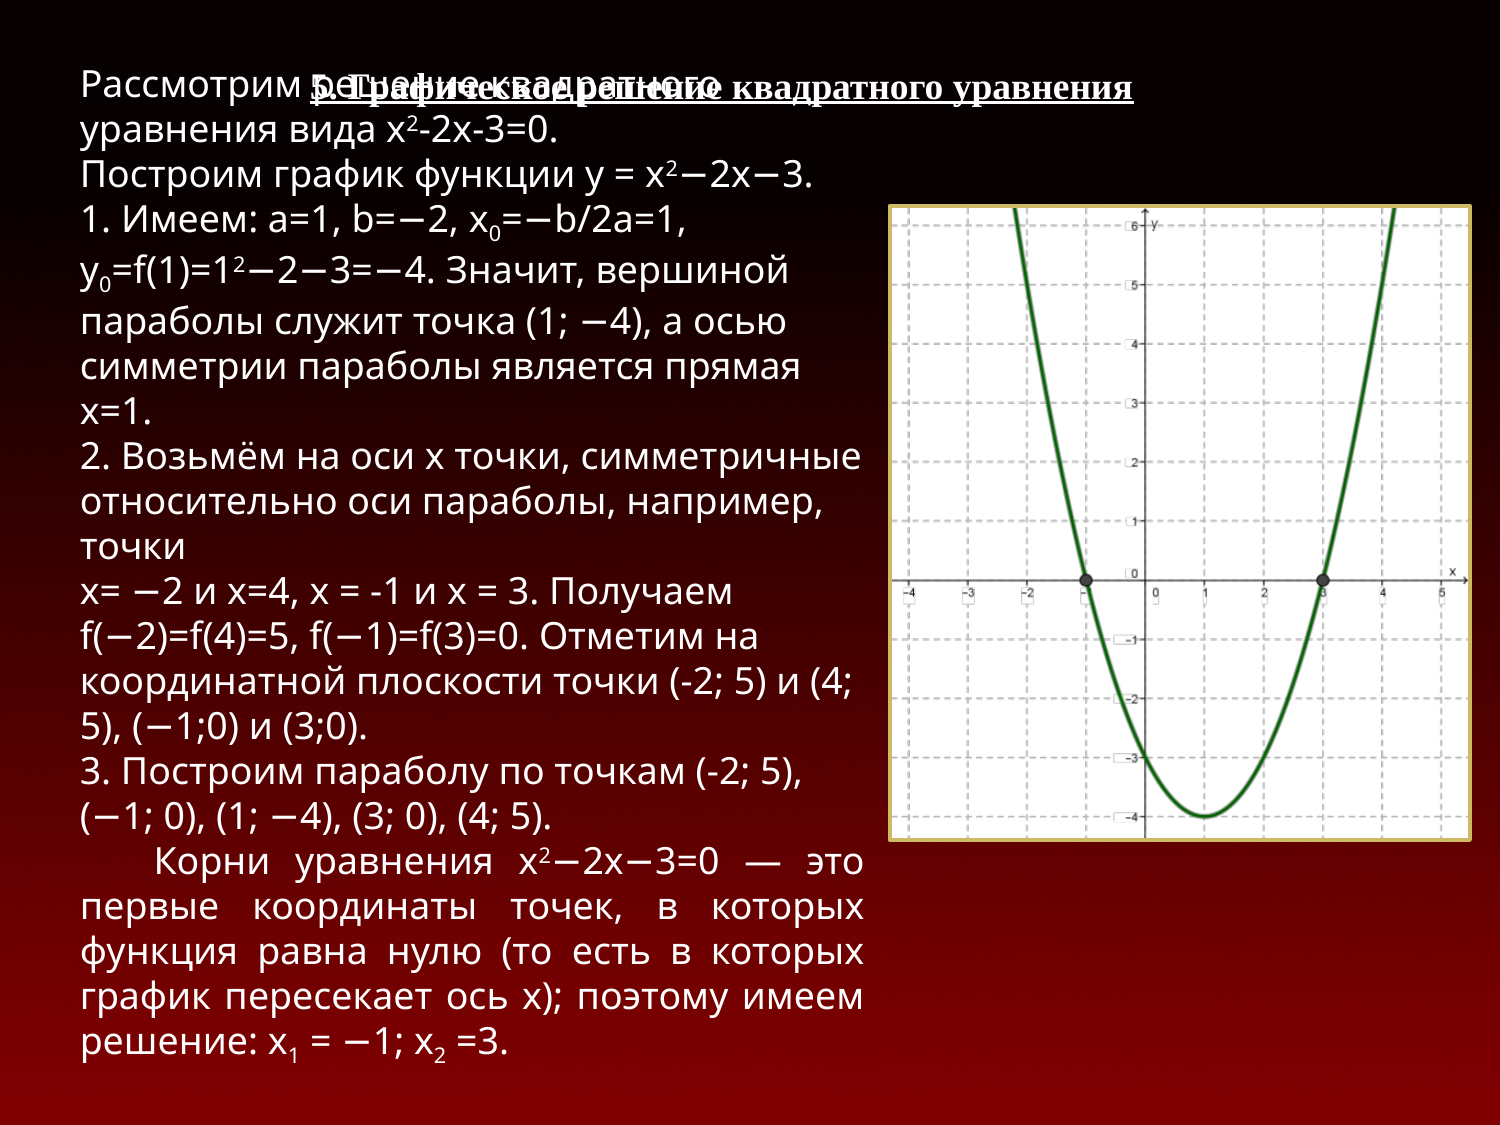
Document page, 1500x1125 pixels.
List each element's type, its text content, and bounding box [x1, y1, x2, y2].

text_box 5. Графическое решение квадратного уравнения [123, 54, 1246, 115]
picture [0, 0, 1500, 1125]
text_box Рассмотрим решение квадратного уравнения вида х2-2х-3=0. Построим график функции у = x2−2x−3. 1. Имеем: a=1, b=−2, x0=−b/2a=1, y0=f(1)=12−2−3=−4. Значит, вершиной параболы служит точка (1; −4), а осью симметрии параболы является прямая x=1. 2. Возьмём на оси x точки, симметричные относительно оси параболы, например, точки x= −2 и x=4, х = -1 и х = 3. Получаем f(−2)=f(4)=5, f(−1)=f(3)=0. Отметим на координатной плоскости точки (-2; 5) и (4; 5), (−1;0) и (3;0). 3. Построим параболу по точкам (-2; 5), (−1; 0), (1; −4), (3; 0), (4; 5). Корни уравнения x2−2x−3=0 — это первые координаты точек, в которых функция равна нулю (то есть в которых график пересекает ось х); поэтому имеем решение: x1 = −1; x2 =3. [64, 52, 880, 1121]
